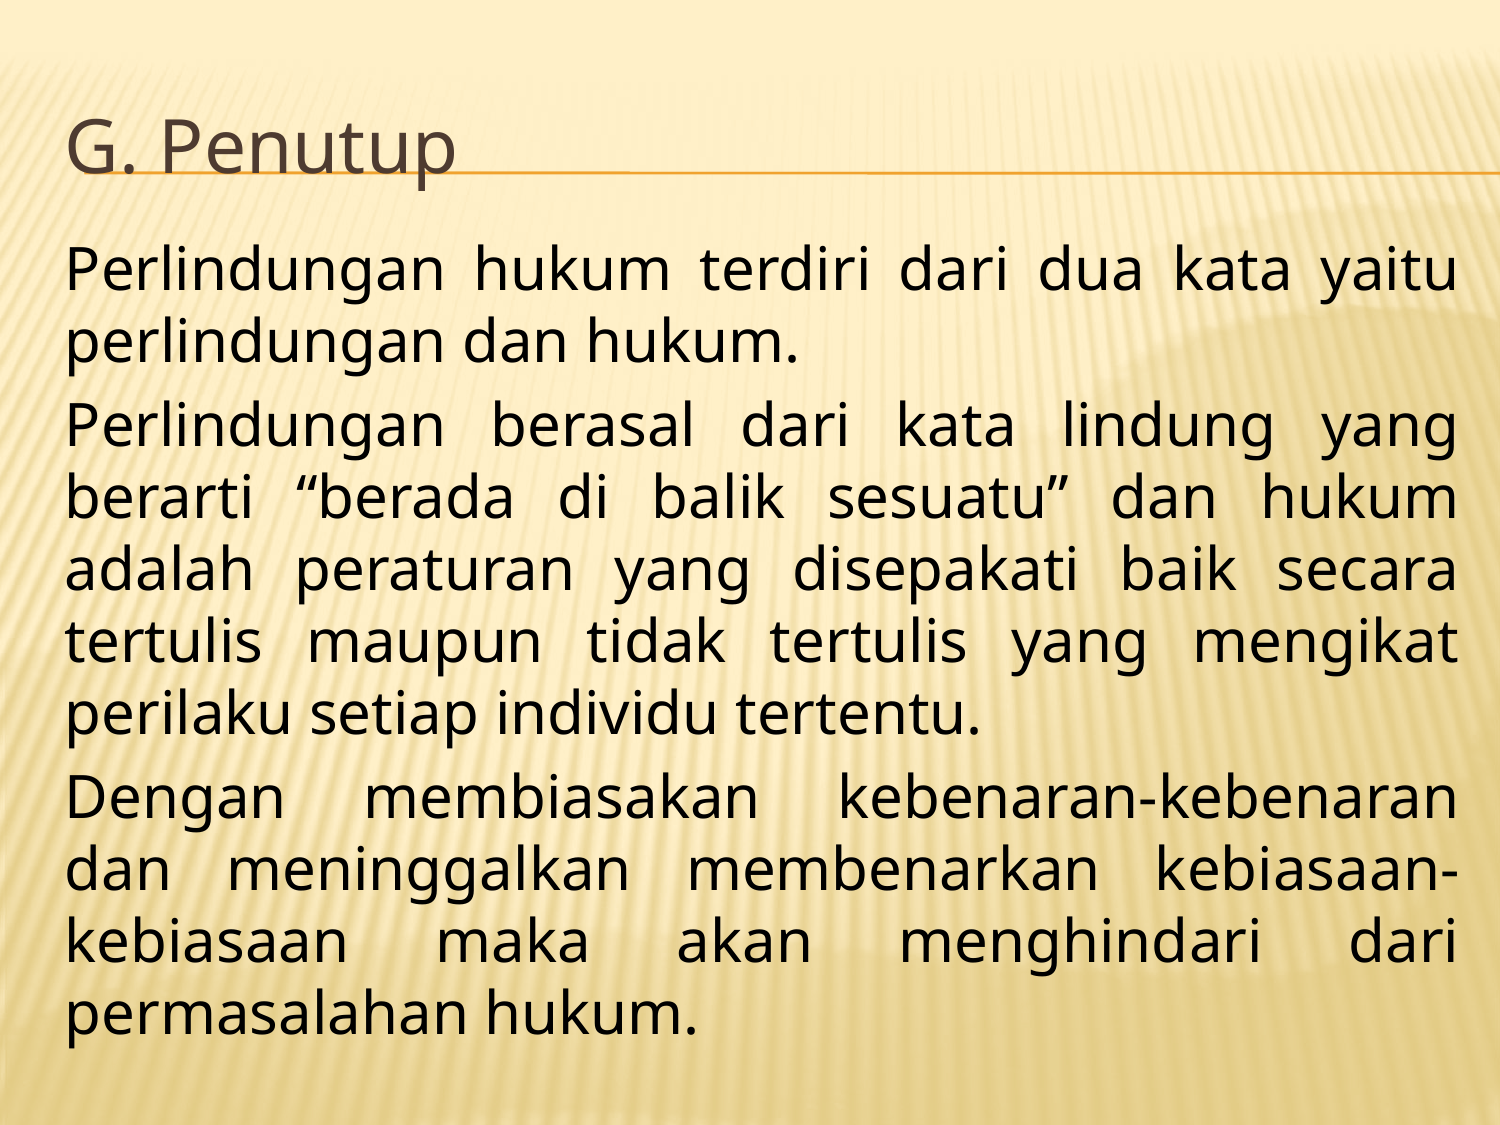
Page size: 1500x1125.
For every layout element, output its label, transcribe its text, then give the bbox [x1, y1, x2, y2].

list Perlindungan hukum terdiri dari dua kata yaitu perlindungan dan hukum. Perlindungan berasal dari kata lindung yang berarti “berada di balik sesuatu” dan hukum adalah peraturan yang disepakati baik secara tertulis maupun tidak tertulis yang mengikat perilaku setiap individu tertentu. Dengan membiasakan kebenaran-kebenaran dan meninggalkan membenarkan kebiasaan-kebiasaan maka akan menghindari dari permasalahan hukum. [50, 222, 1475, 1055]
title G. Penutup [50, 75, 1475, 213]
